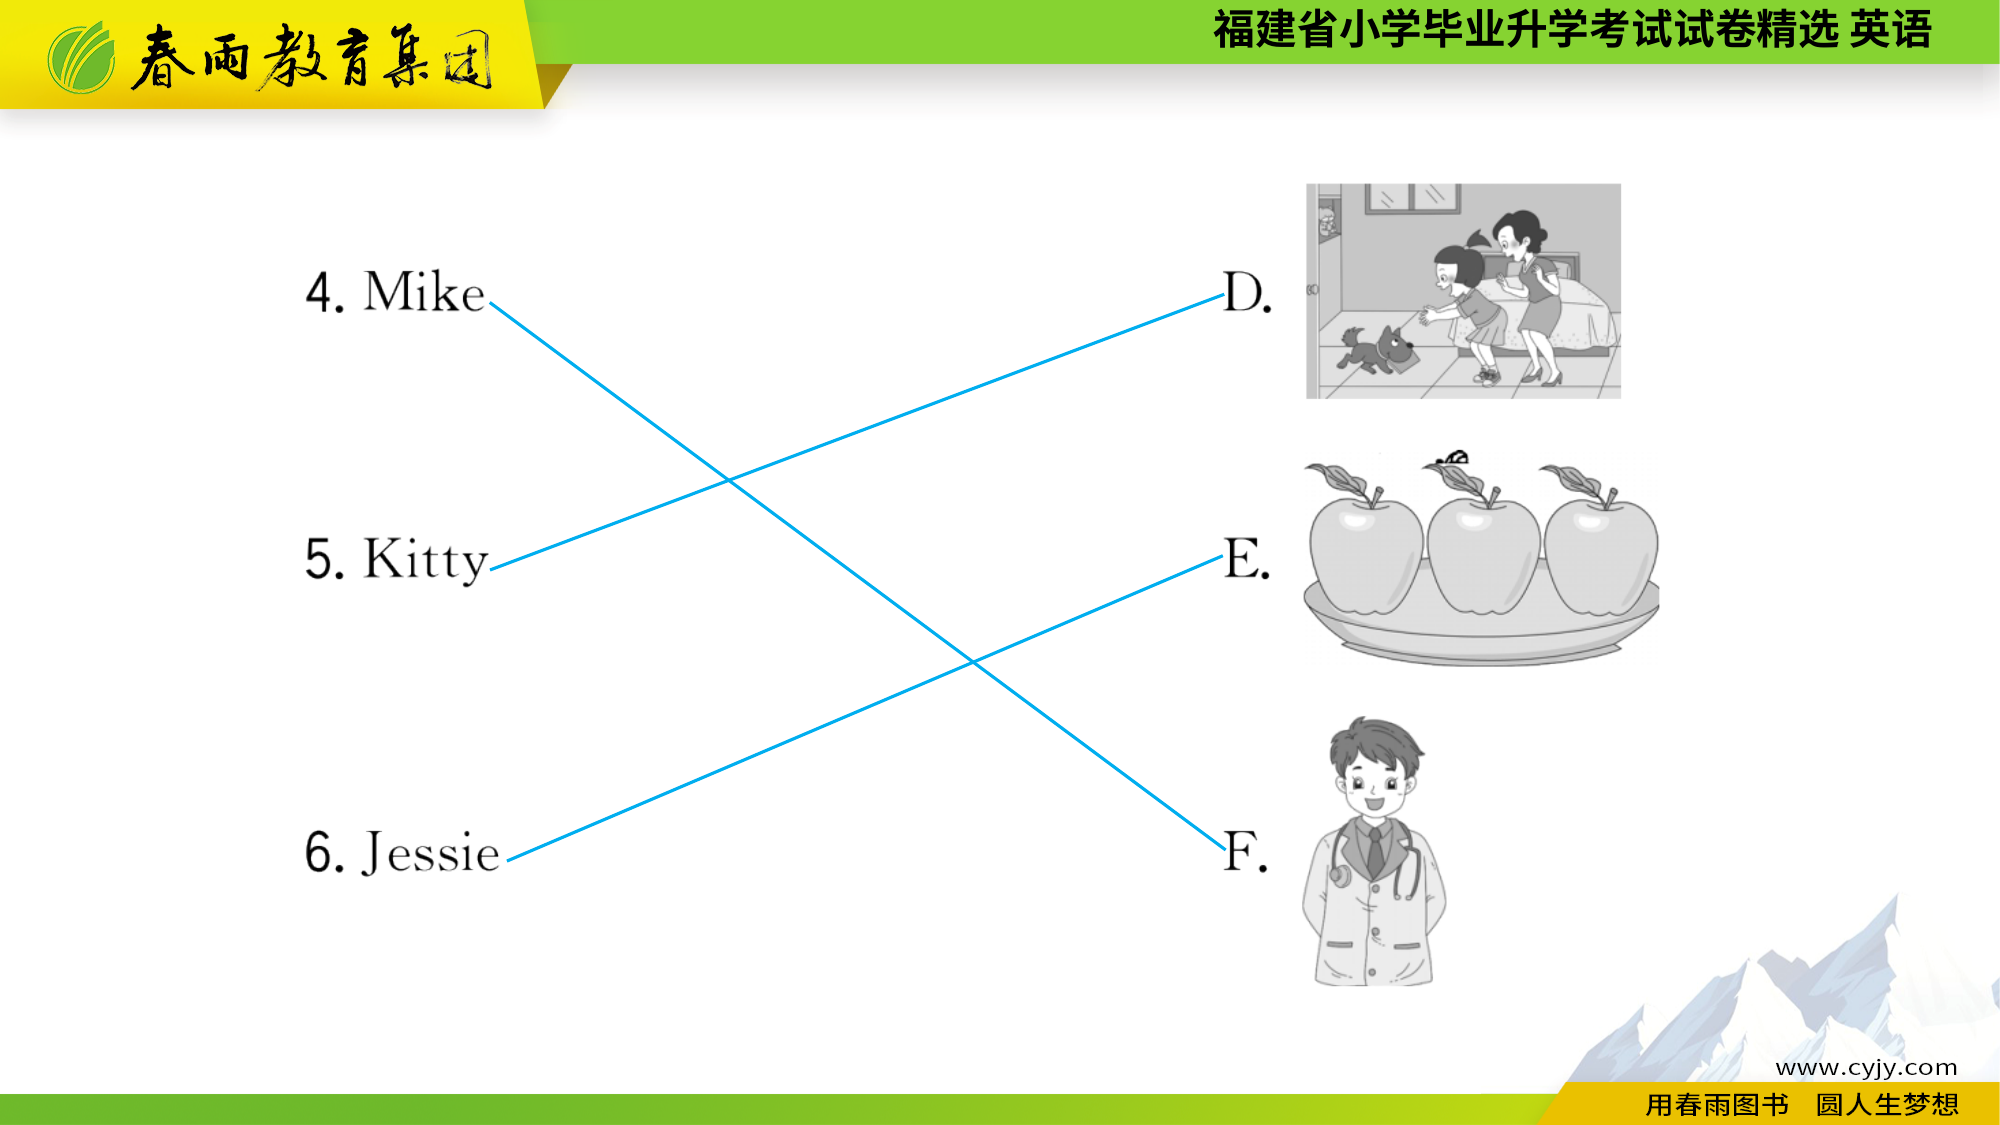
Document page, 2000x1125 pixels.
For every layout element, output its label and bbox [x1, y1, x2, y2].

text_box [489, 578, 501, 851]
text_box [506, 555, 1224, 862]
picture [0, 0, 2000, 1125]
text_box [489, 294, 1225, 571]
